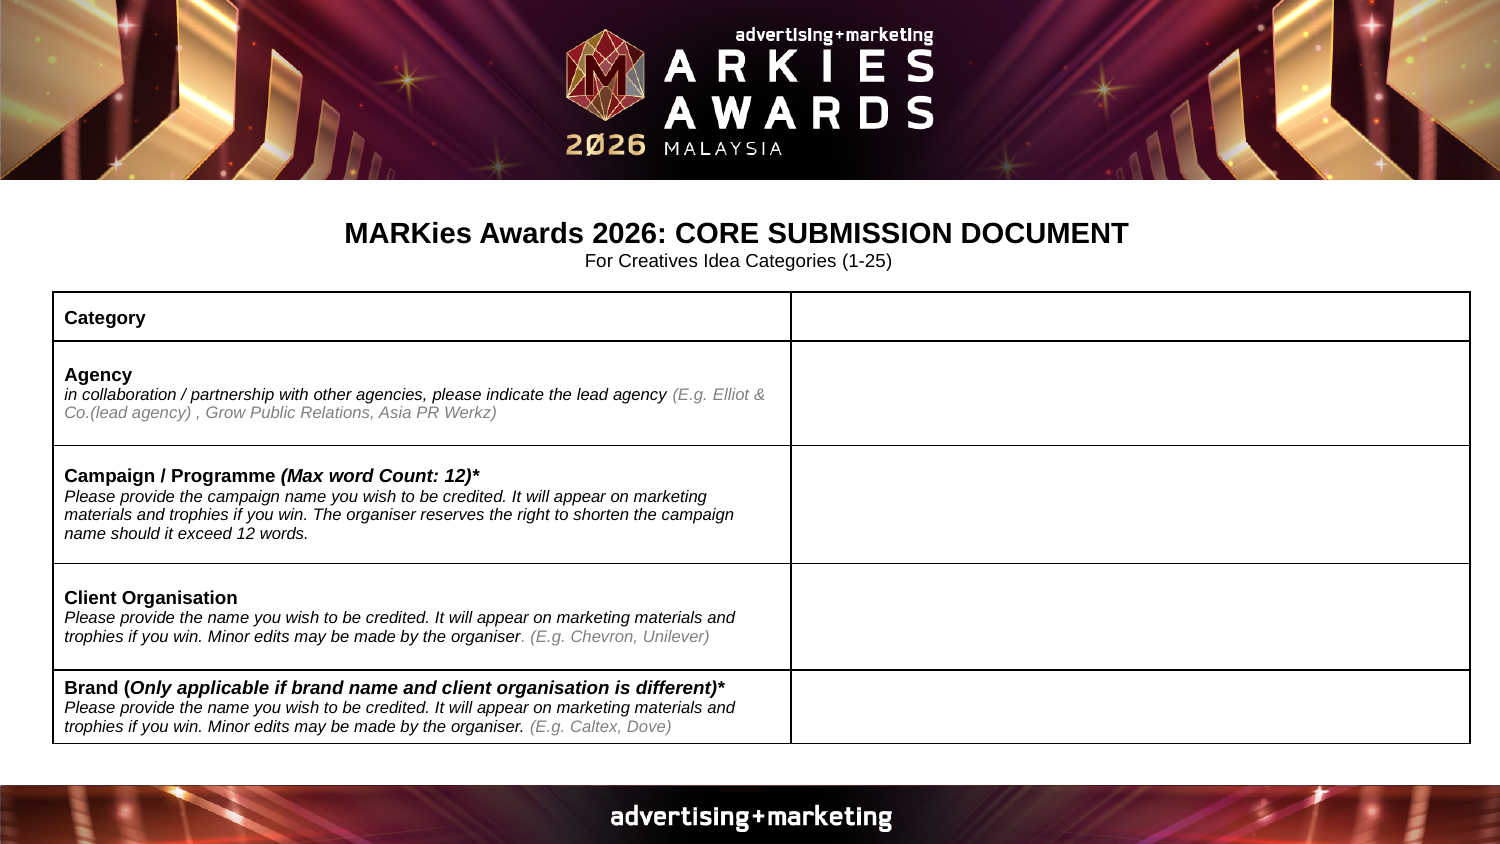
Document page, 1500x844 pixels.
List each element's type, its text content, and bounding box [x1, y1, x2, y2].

table_cell [792, 342, 1469, 445]
table_cell [792, 564, 1469, 669]
text_box MARKies Awards 2026: CORE SUBMISSION DOCUMENT For Creatives Idea Categories (1-25) [265, 206, 1217, 279]
table_cell Client Organisation Please provide the name you wish to be credited. It will appear on marketing materials and trophies if you win. Minor edits may be made by the organiser. (E.g. Chevron, Unilever) [54, 564, 790, 669]
table_cell Agency in collaboration / partnership with other agencies, please indicate the lead agency (E.g. Elliot & Co.(lead agency) , Grow Public Relations, Asia PR Werkz) [54, 342, 790, 445]
table_cell [792, 671, 1469, 743]
table_header Category [54, 293, 790, 340]
picture [0, 0, 1500, 844]
table_cell Campaign / Programme (Max word Count: 12)* Please provide the campaign name you wish to be credited. It will appear on marketing materials and trophies if you win. The organiser reserves the right to shorten the campaign name should it exceed 12 words. [54, 446, 790, 563]
table_cell [792, 446, 1469, 563]
table_cell Brand (Only applicable if brand name and client organisation is different)* Please provide the name you wish to be credited. It will appear on marketing materials and trophies if you win. Minor edits may be made by the organiser. (E.g. Caltex, Dove) [54, 671, 790, 743]
table_header [792, 293, 1469, 340]
